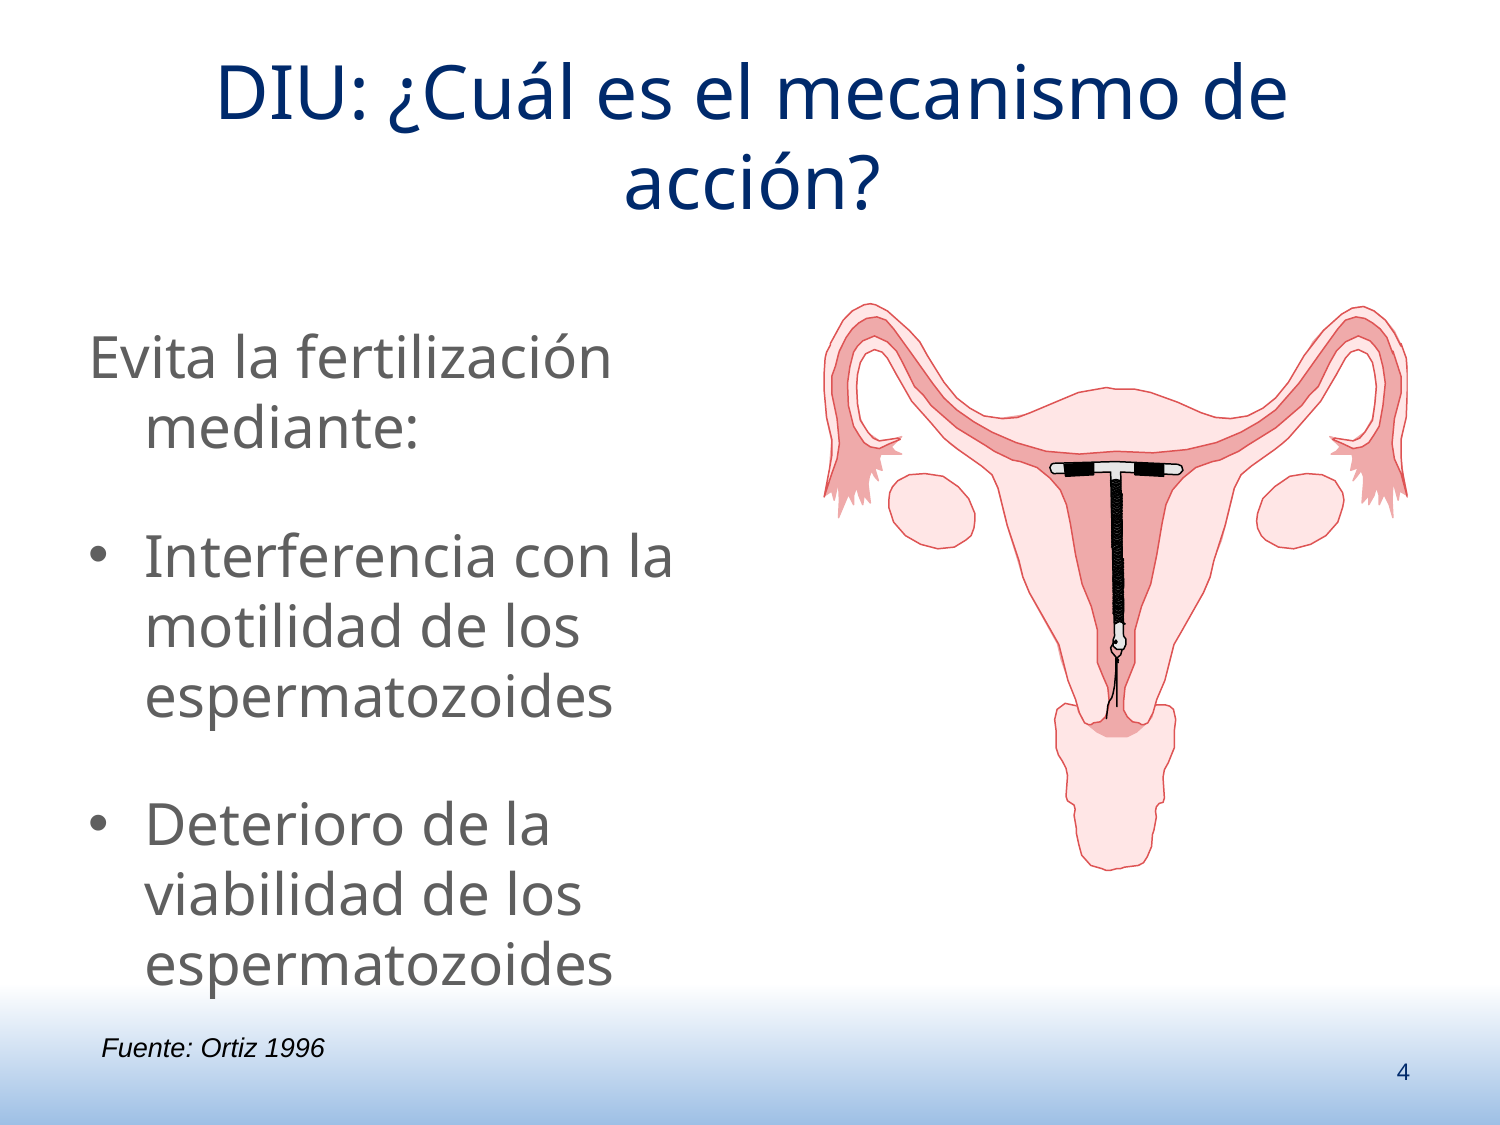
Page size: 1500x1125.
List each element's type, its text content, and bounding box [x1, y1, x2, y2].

list Evita la fertilización mediante: Interferencia con la motilidad de los espermatozoides Deterioro de la viabilidad de los espermatozoides [73, 312, 824, 956]
title DIU: ¿Cuál es el mecanismo de acción? [71, 40, 1434, 228]
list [815, 294, 1417, 883]
text_box Fuente: Ortiz 1996 [101, 1030, 979, 1063]
slide_number 4 [1074, 1042, 1425, 1103]
